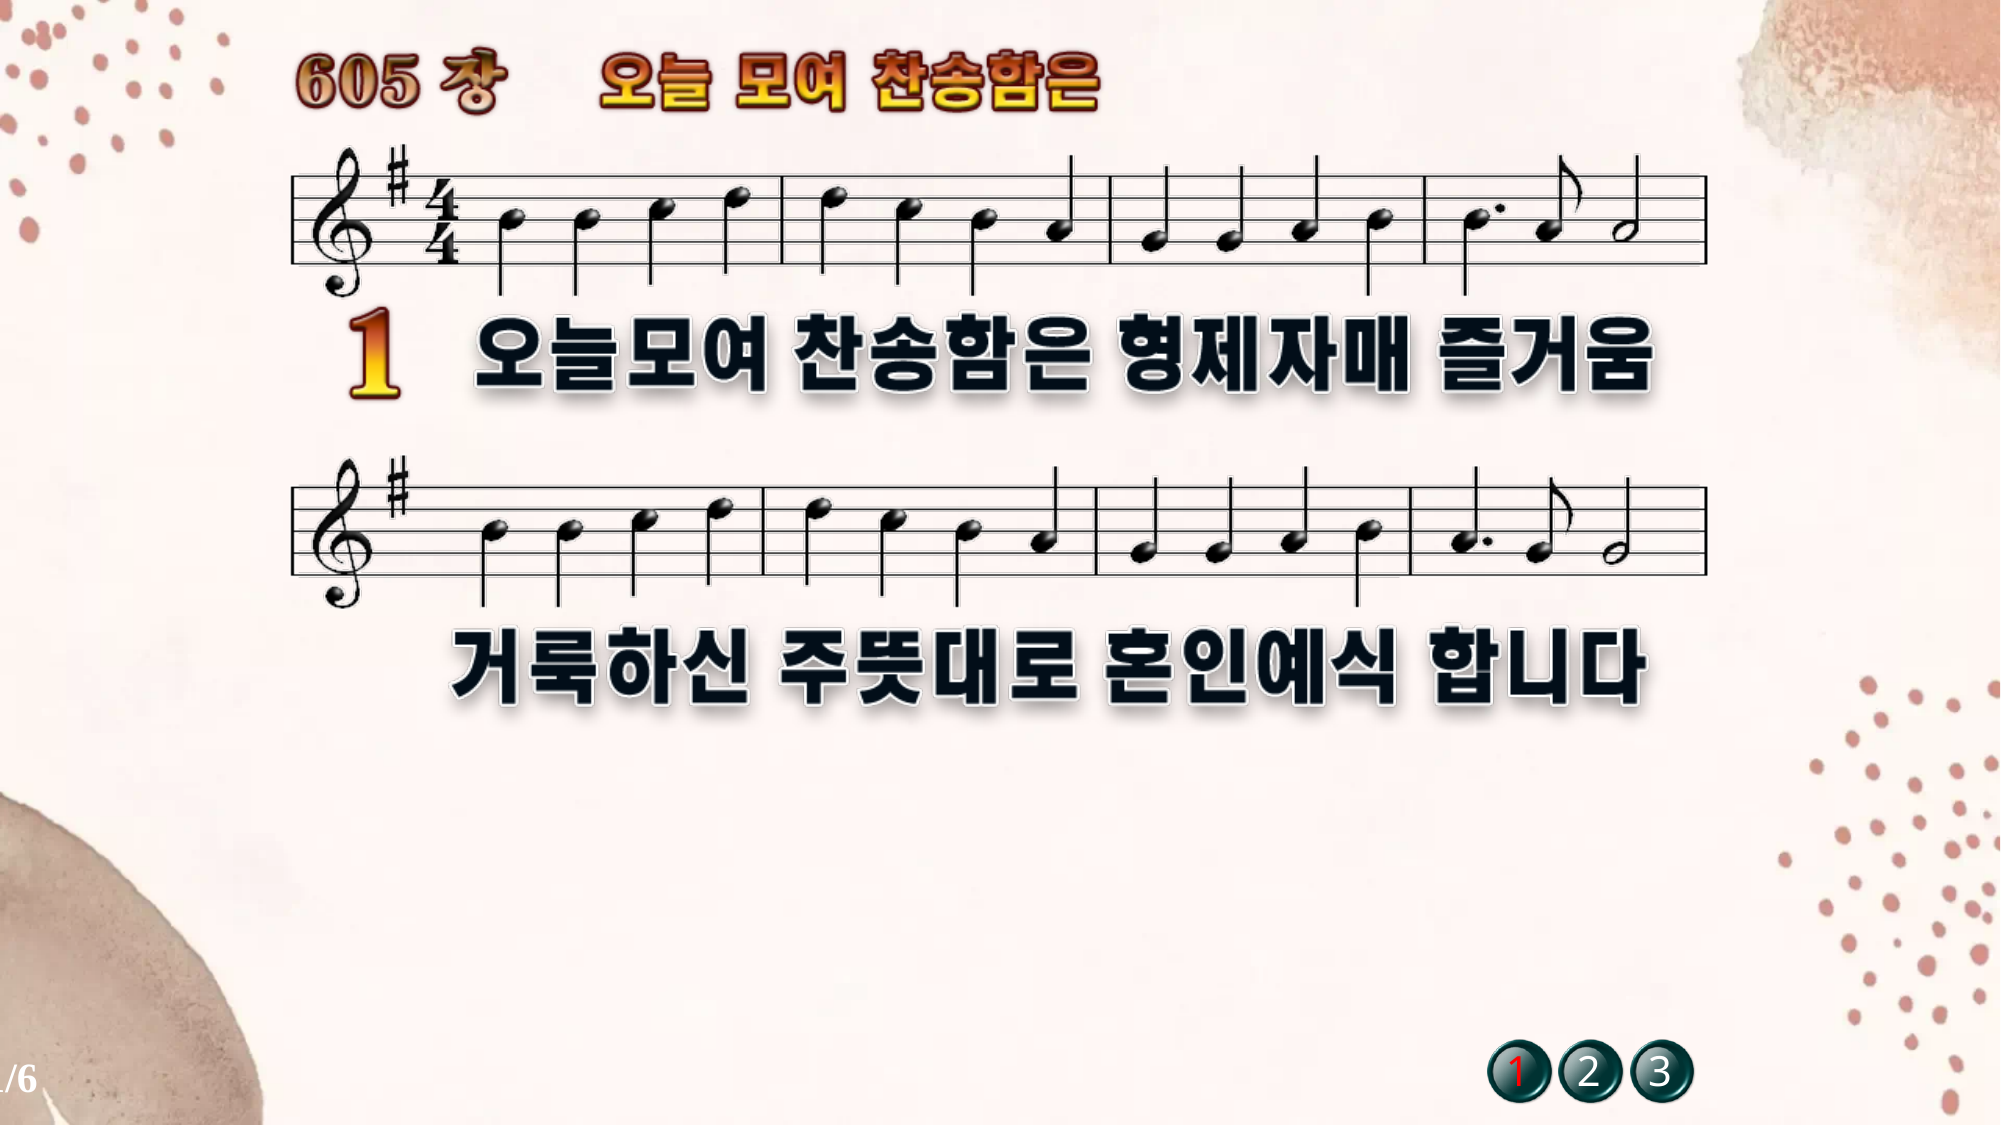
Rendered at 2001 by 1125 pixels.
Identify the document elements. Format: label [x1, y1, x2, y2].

text_box [1627, 1035, 1697, 1106]
text_box [1555, 1035, 1626, 1106]
picture [0, 0, 2001, 1125]
text_box [1484, 1035, 1555, 1106]
